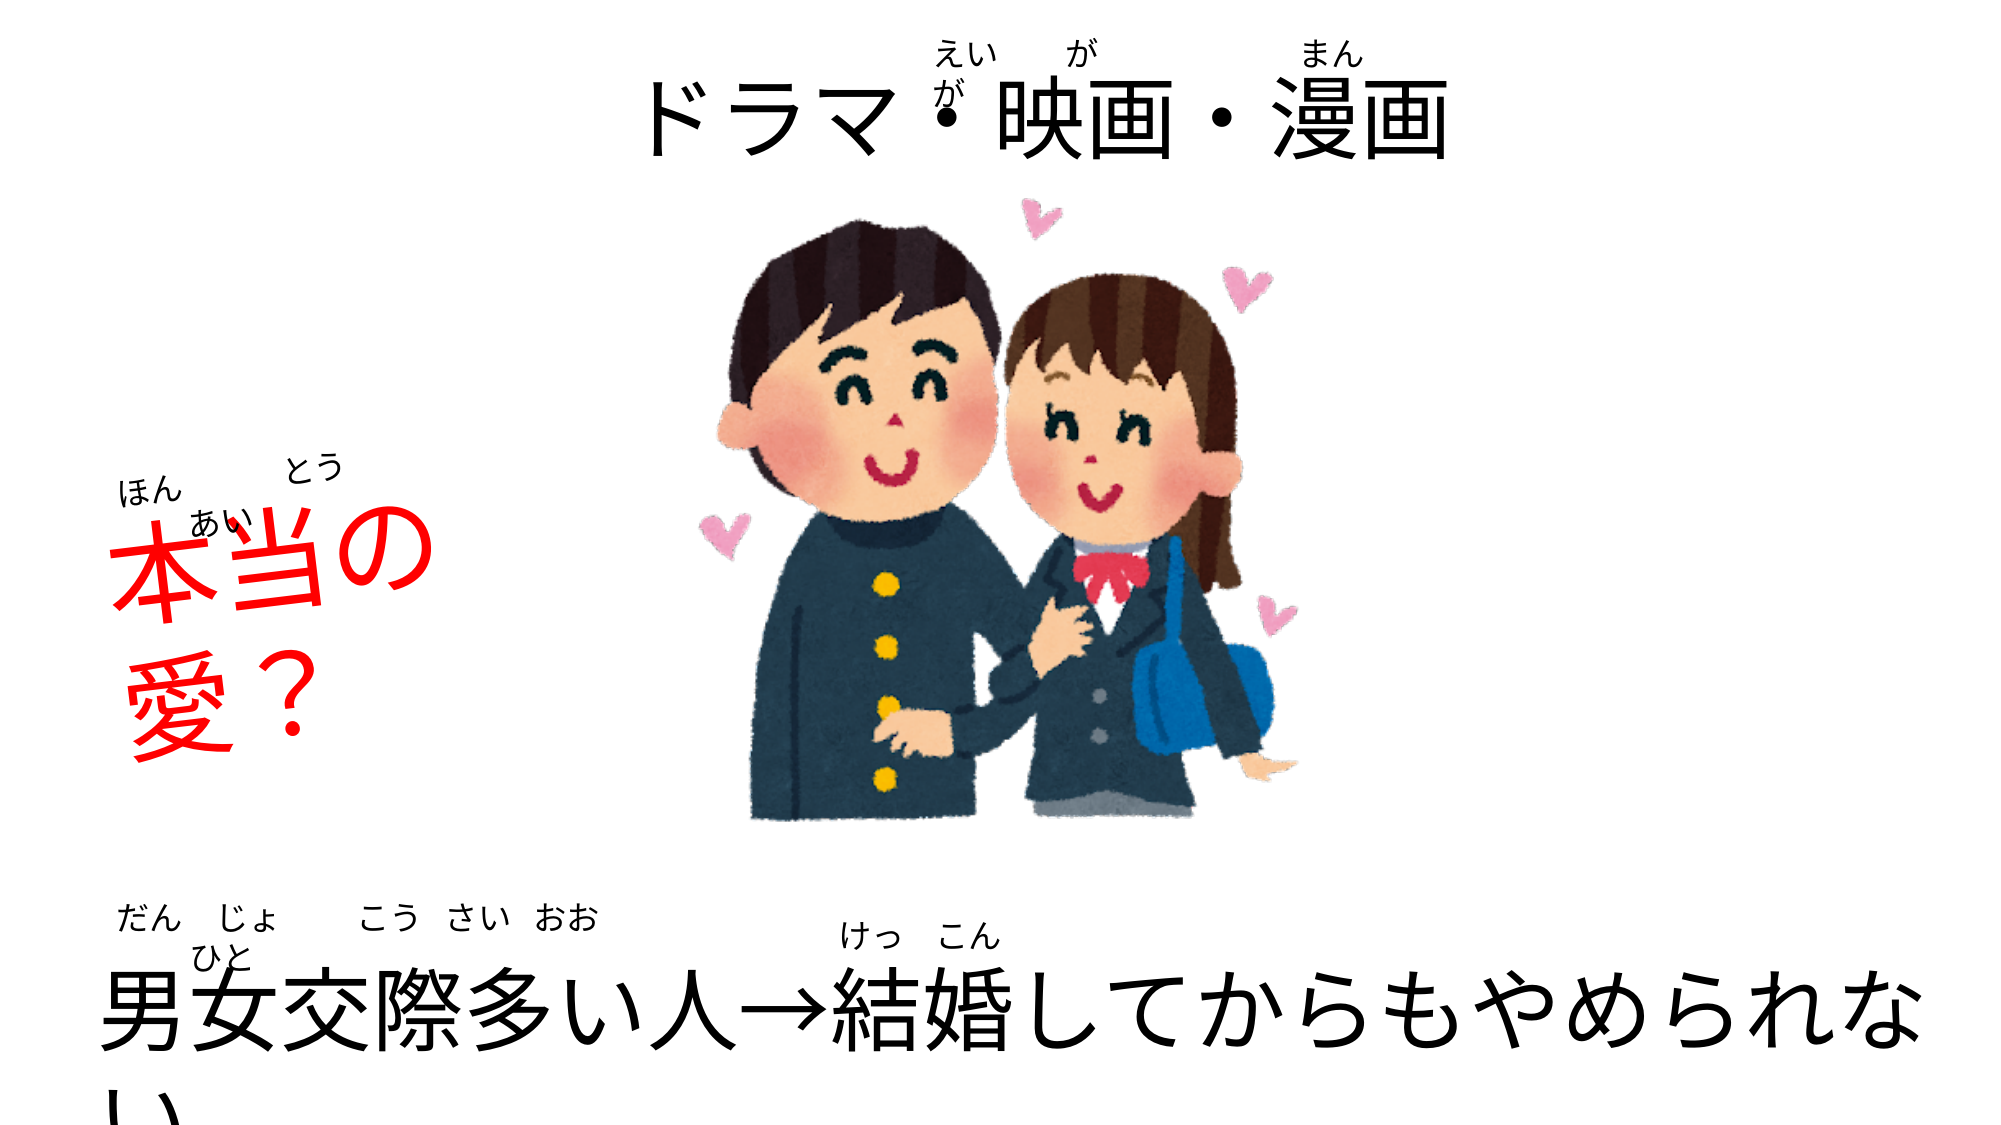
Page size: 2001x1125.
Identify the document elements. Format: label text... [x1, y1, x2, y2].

text_box 本当の愛？ [82, 434, 687, 787]
text_box けっ こん [823, 907, 1340, 963]
text_box ドラマ・映画・漫画 [612, 53, 1572, 179]
picture [687, 179, 1313, 835]
text_box ほん とう あい [98, 401, 623, 563]
text_box えい が まん が [918, 25, 1434, 121]
text_box だん じょ こう さい おお ひと [101, 890, 770, 985]
text_box 男女交際多い人→結婚してからもやめられない [82, 945, 2000, 1125]
